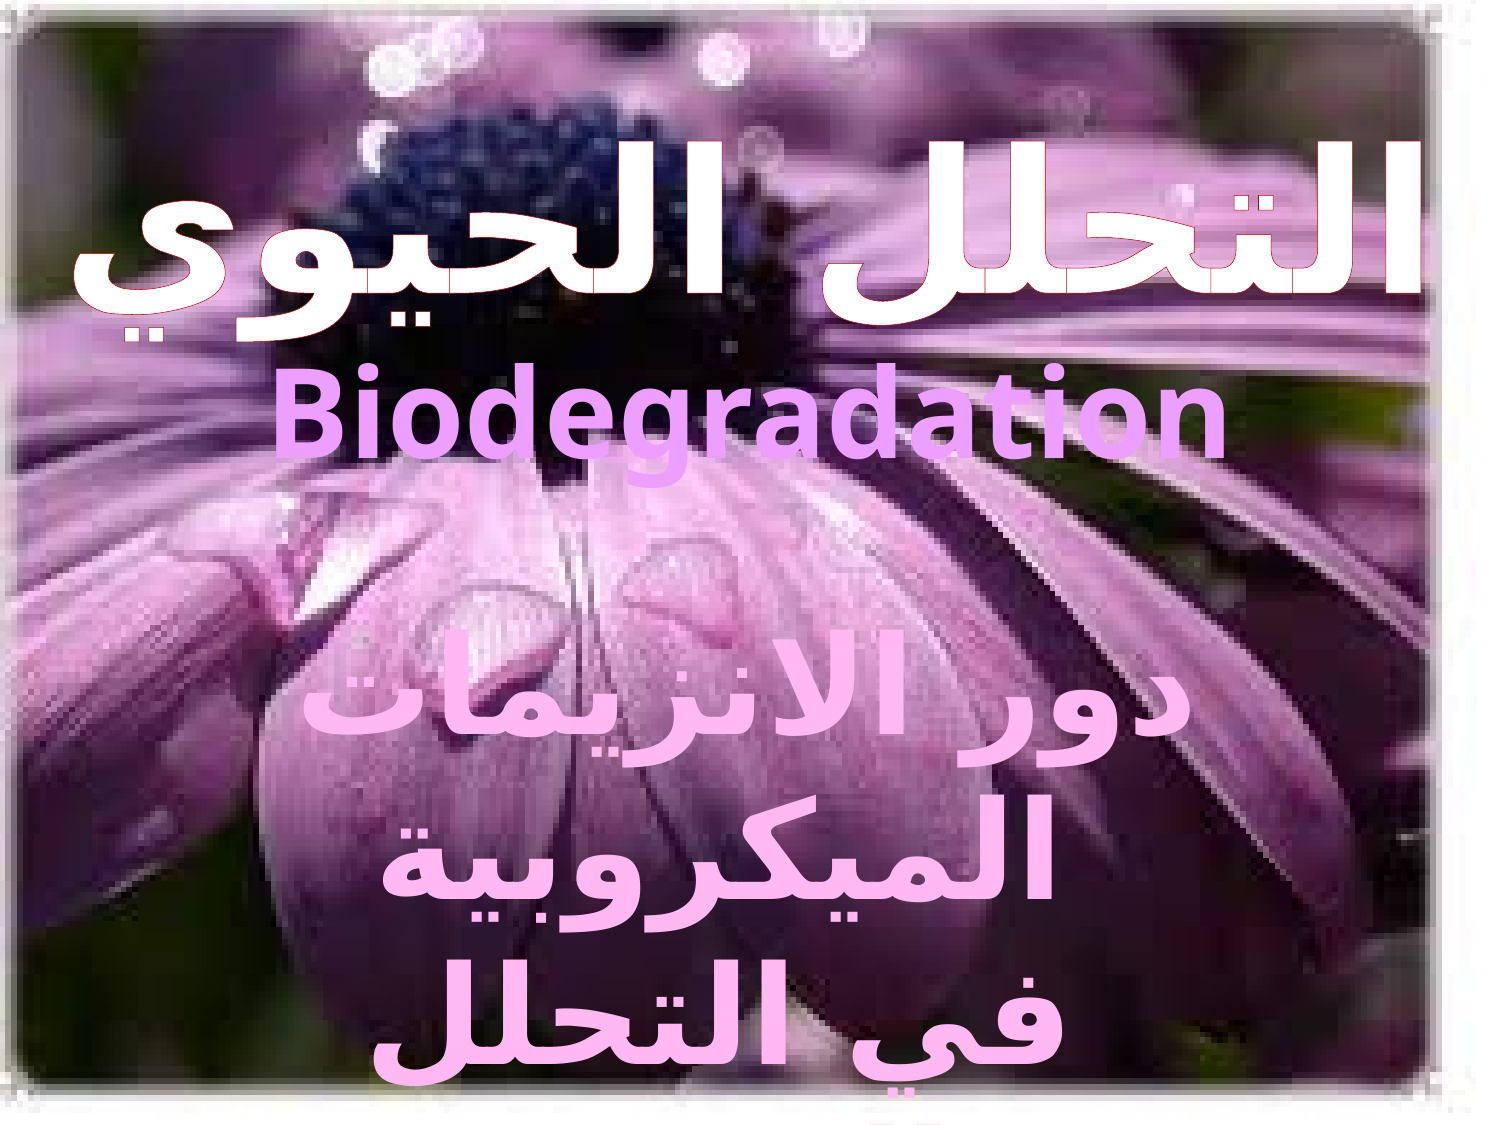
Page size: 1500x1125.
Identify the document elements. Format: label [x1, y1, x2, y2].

list [0, 0, 1500, 1125]
